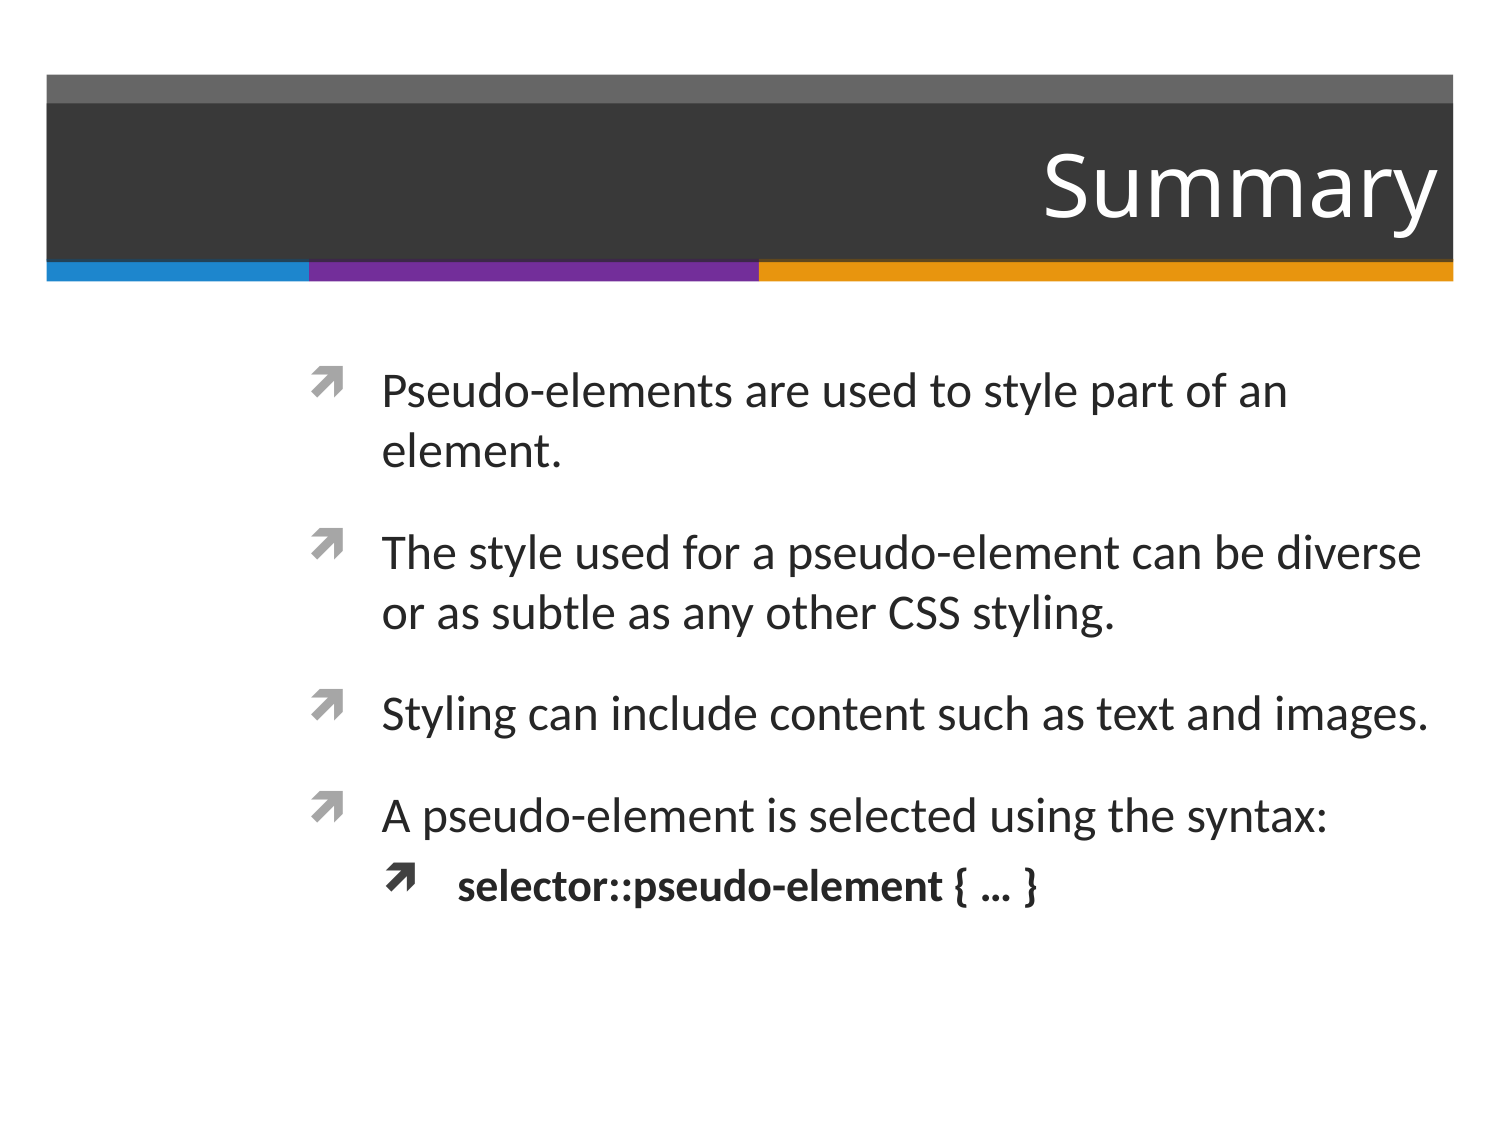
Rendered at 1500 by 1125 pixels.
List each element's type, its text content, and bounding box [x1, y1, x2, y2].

list Pseudo-elements are used to style part of an element. The style used for a pseudo-element can be diverse or as subtle as any other CSS styling. Styling can include content such as text and images. A pseudo-element is selected using the syntax: selector::pseudo-element { … } [292, 350, 1454, 1005]
title Summary [46, 103, 1454, 263]
